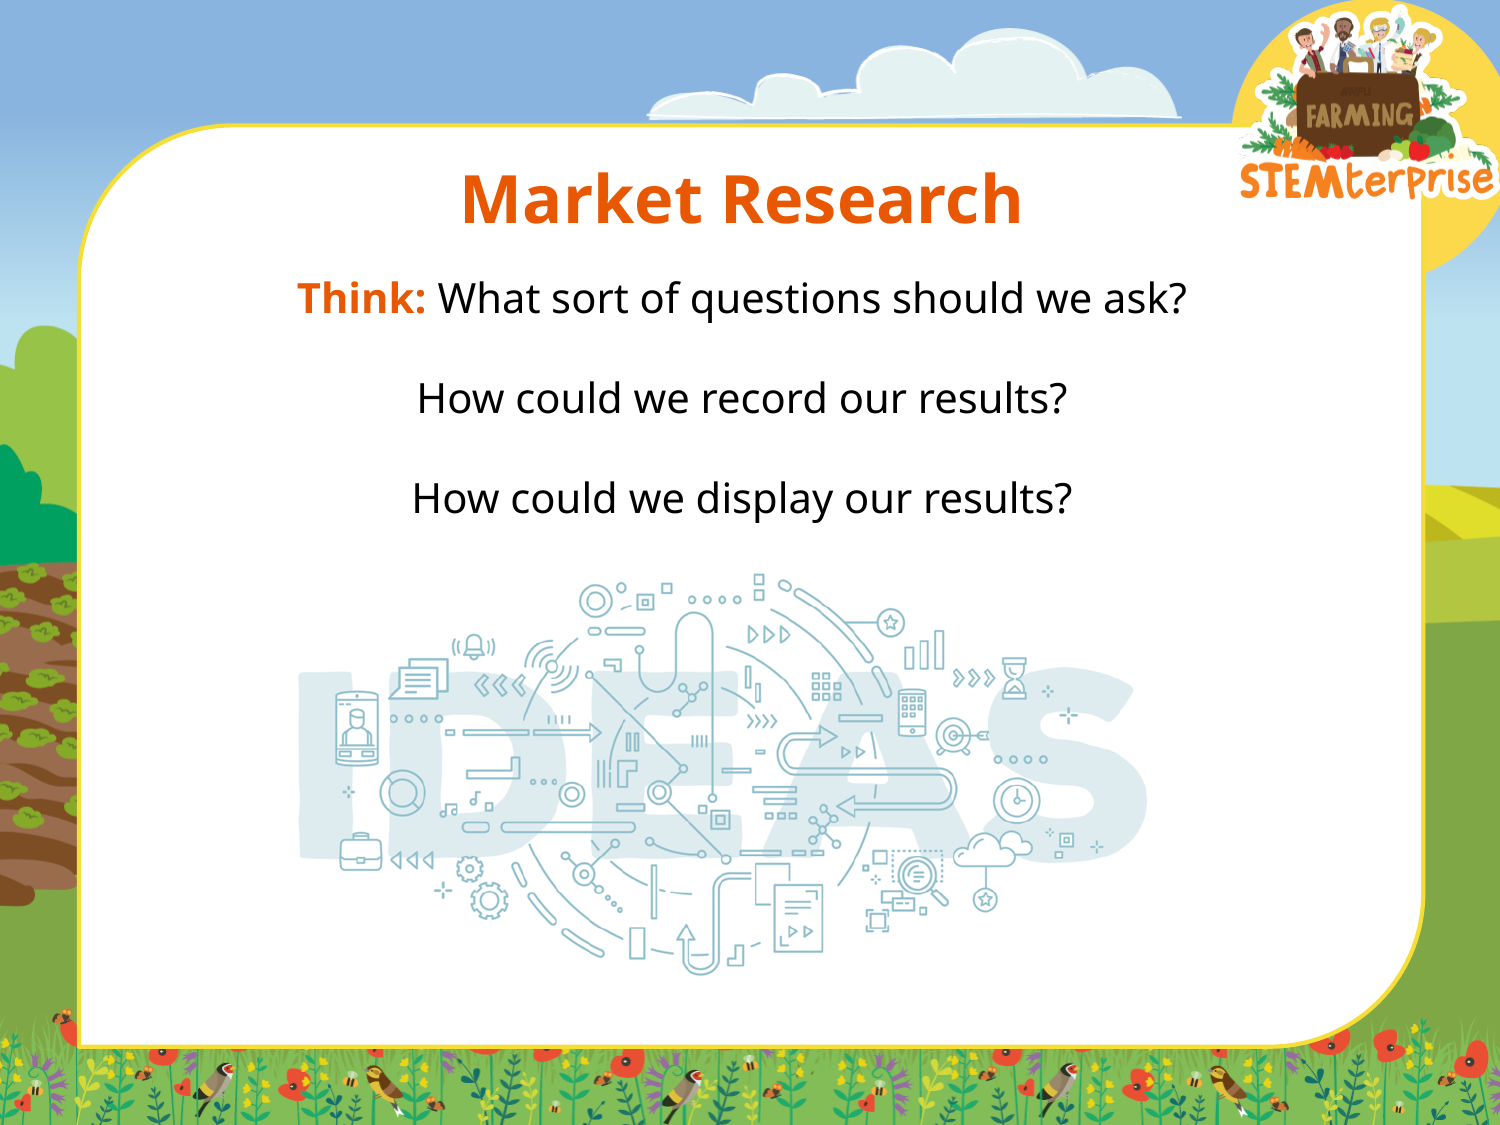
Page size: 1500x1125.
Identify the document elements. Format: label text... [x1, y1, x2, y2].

picture [0, 0, 1500, 1125]
text_box [76, 123, 1426, 1049]
text_box Market Research Think: What sort of questions should we ask? How could we record our results? How could we display our results? [163, 149, 1321, 609]
